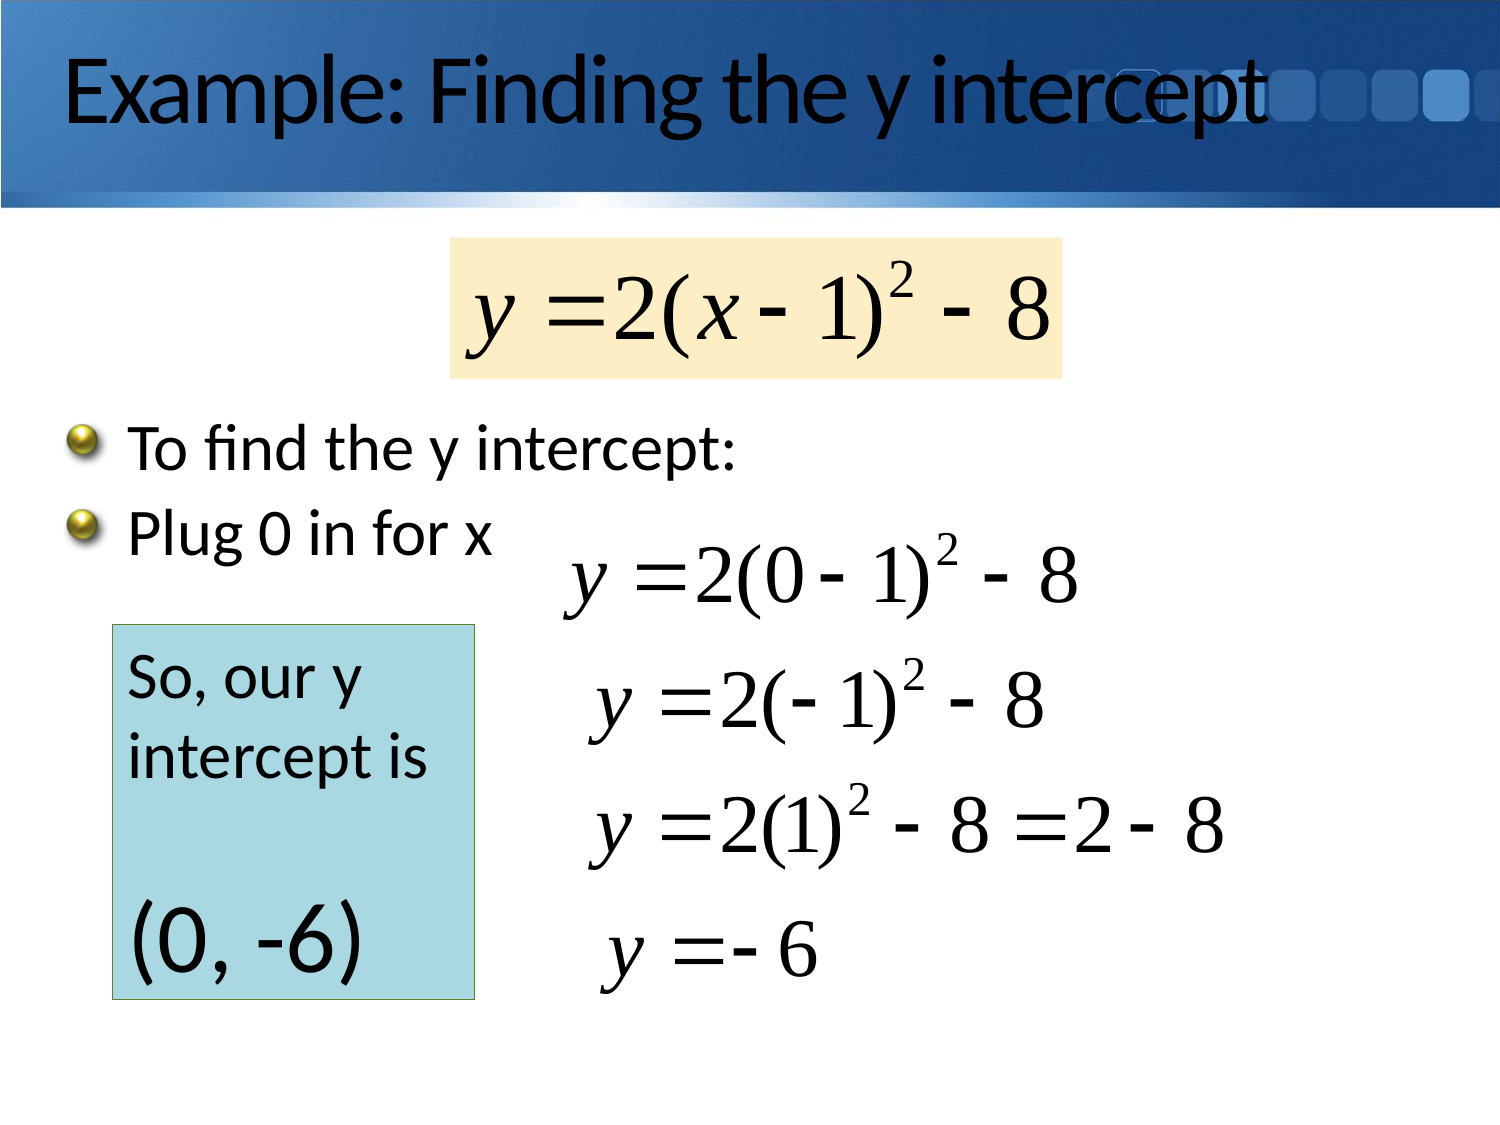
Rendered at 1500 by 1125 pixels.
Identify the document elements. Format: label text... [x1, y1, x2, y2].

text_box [549, 512, 1092, 638]
title Example: Finding the y intercept [62, 37, 1438, 147]
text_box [574, 637, 1062, 762]
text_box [449, 237, 1063, 380]
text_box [574, 762, 1235, 888]
picture [0, 0, 1500, 1125]
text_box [587, 899, 831, 1012]
text_box So, our y intercept is (0, -6) [112, 624, 475, 1000]
list To find the y intercept: Plug 0 in for x [62, 412, 1438, 575]
